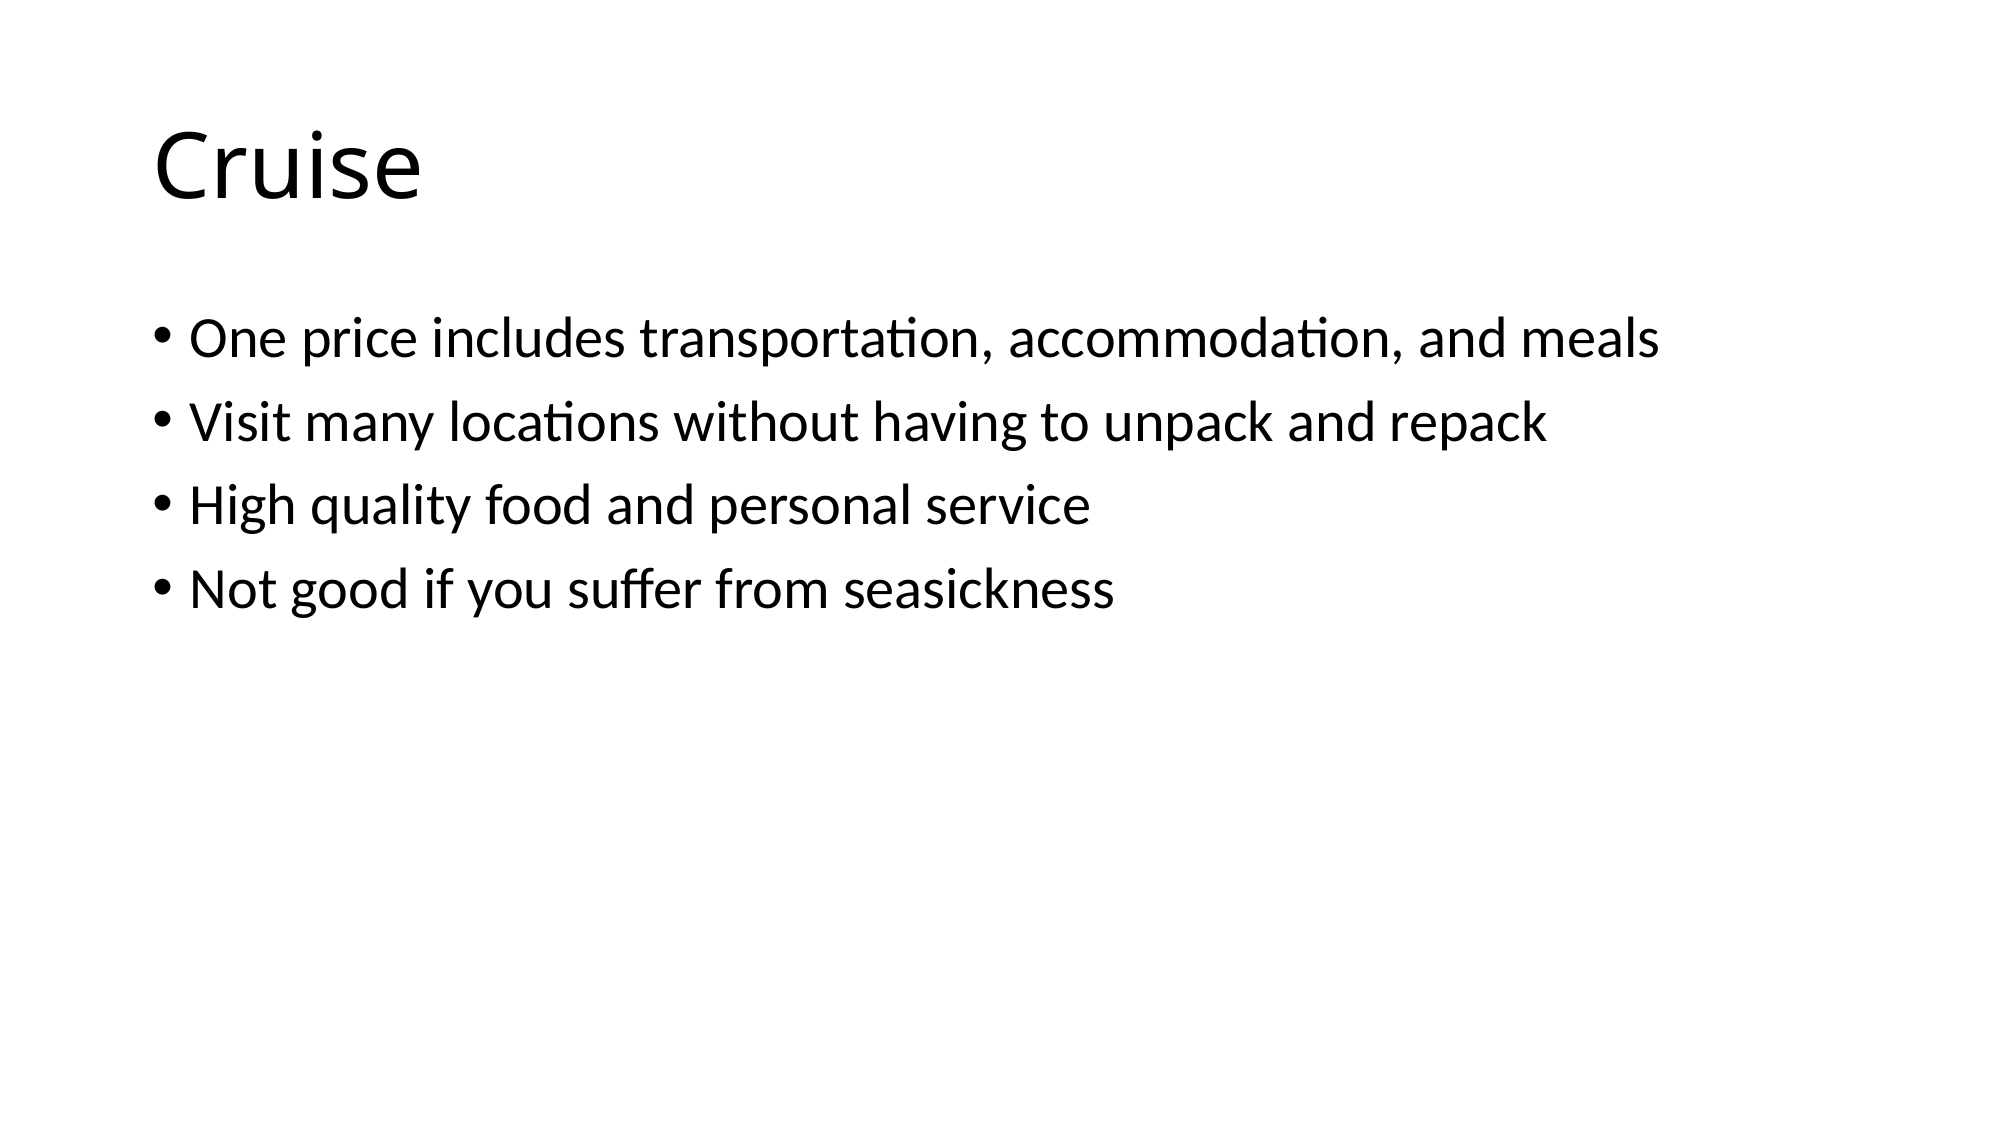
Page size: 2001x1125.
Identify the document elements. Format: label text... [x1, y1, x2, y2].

list One price includes transportation, accommodation, and meals Visit many locations without having to unpack and repack High quality food and personal service Not good if you suffer from seasickness [137, 299, 1863, 1014]
title Cruise [137, 59, 1863, 278]
